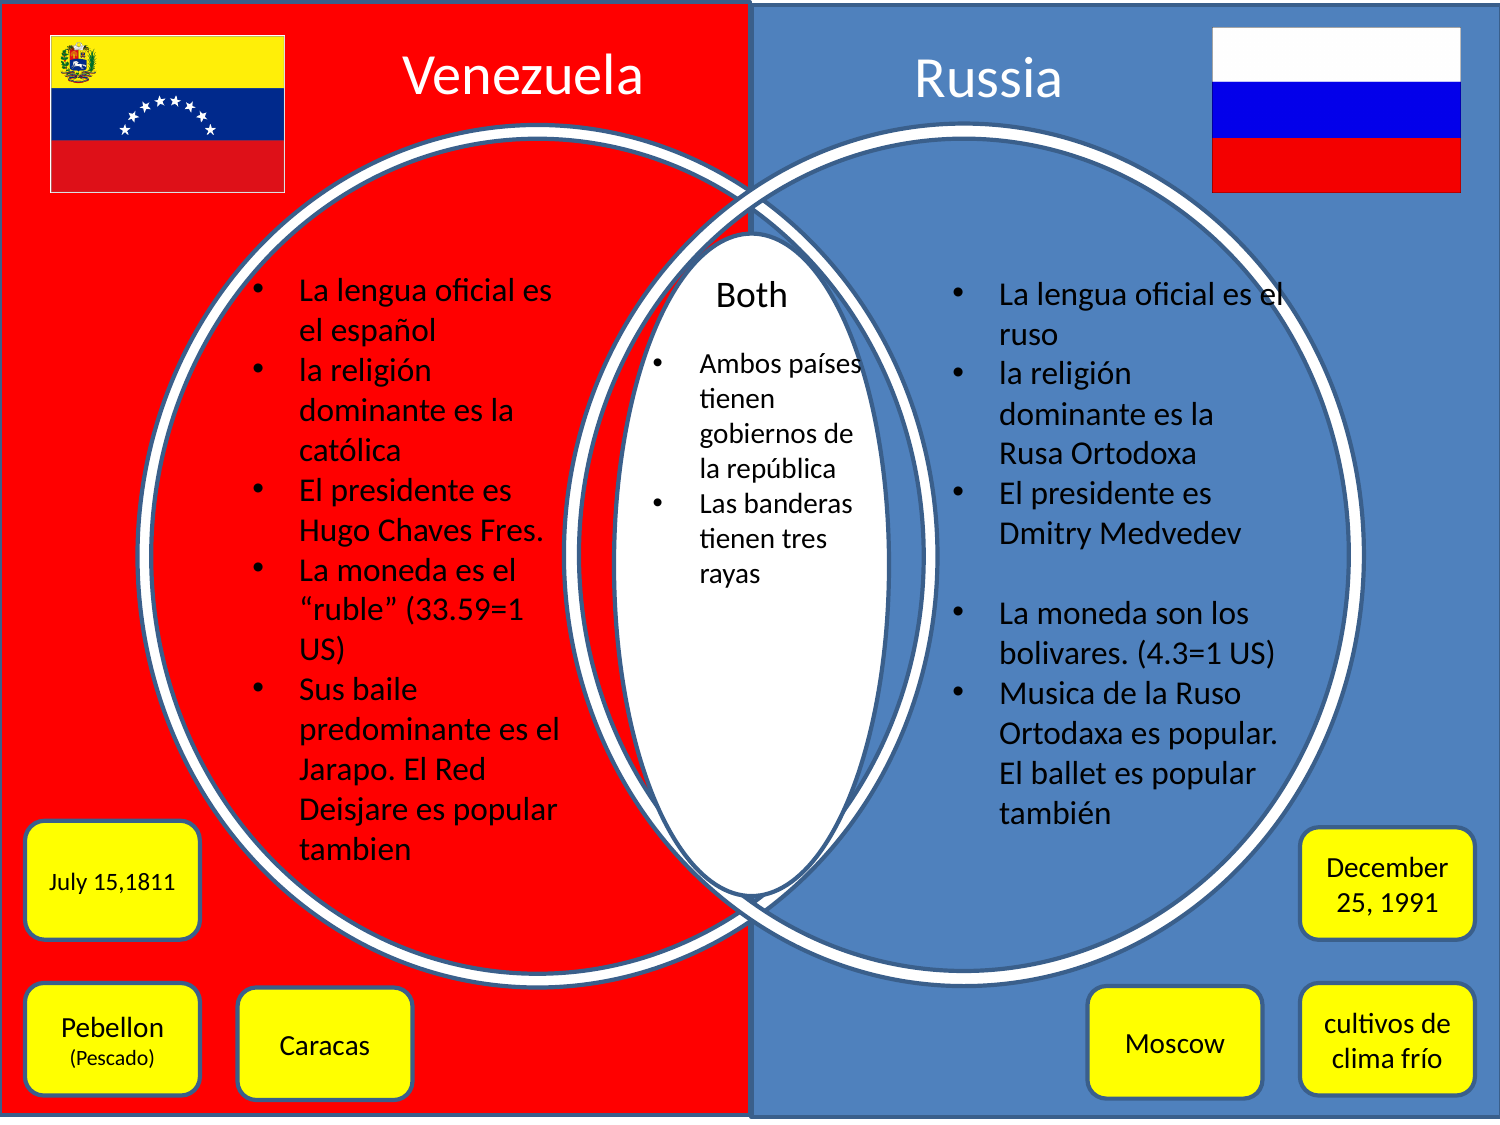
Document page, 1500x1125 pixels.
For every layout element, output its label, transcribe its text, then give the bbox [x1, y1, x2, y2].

text_box Caracas [235, 985, 415, 1103]
text_box Pebellon (Pescado) [22, 980, 203, 1098]
text_box [588, 633, 1268, 989]
text_box Both [701, 262, 814, 323]
text_box [1300, 316, 1367, 793]
text_box Venezuela [387, 28, 788, 114]
text_box July 15,1811 [22, 818, 203, 942]
text_box [135, 268, 237, 845]
text_box [244, 122, 749, 260]
text_box [588, 121, 1263, 477]
text_box [318, 912, 751, 990]
text_box December 25, 1991 [1297, 825, 1478, 942]
text_box Russia [900, 31, 1150, 117]
text_box cultivos de clima frío [1297, 980, 1478, 1098]
text_box [611, 373, 892, 899]
picture [49, 35, 285, 194]
text_box La lengua oficial es el ruso la religión dominante es la Rusa Ortodoxa El presidente es Dmitry Medvedev La moneda son los bolivares. (4.3=1 US) Musica de la Ruso Ortodaxa es popular. El ballet es popular también [937, 264, 1300, 839]
text_box [751, 200, 937, 911]
text_box [0, 0, 752, 1117]
text_box [749, 3, 1500, 1119]
text_box [649, 231, 854, 337]
text_box Ambos países tienen gobiernos de la república Las banderas tienen tres rayas [637, 337, 877, 597]
picture [1212, 27, 1461, 194]
text_box Moscow [1085, 983, 1265, 1101]
text_box La lengua oficial es el español la religión dominante es la católica El presidente es Hugo Chaves Fres. La moneda es el “ruble” (33.59=1 US) Sus baile predominante es el Jarapo. El Red Deisjare es popular tambien [237, 260, 588, 920]
